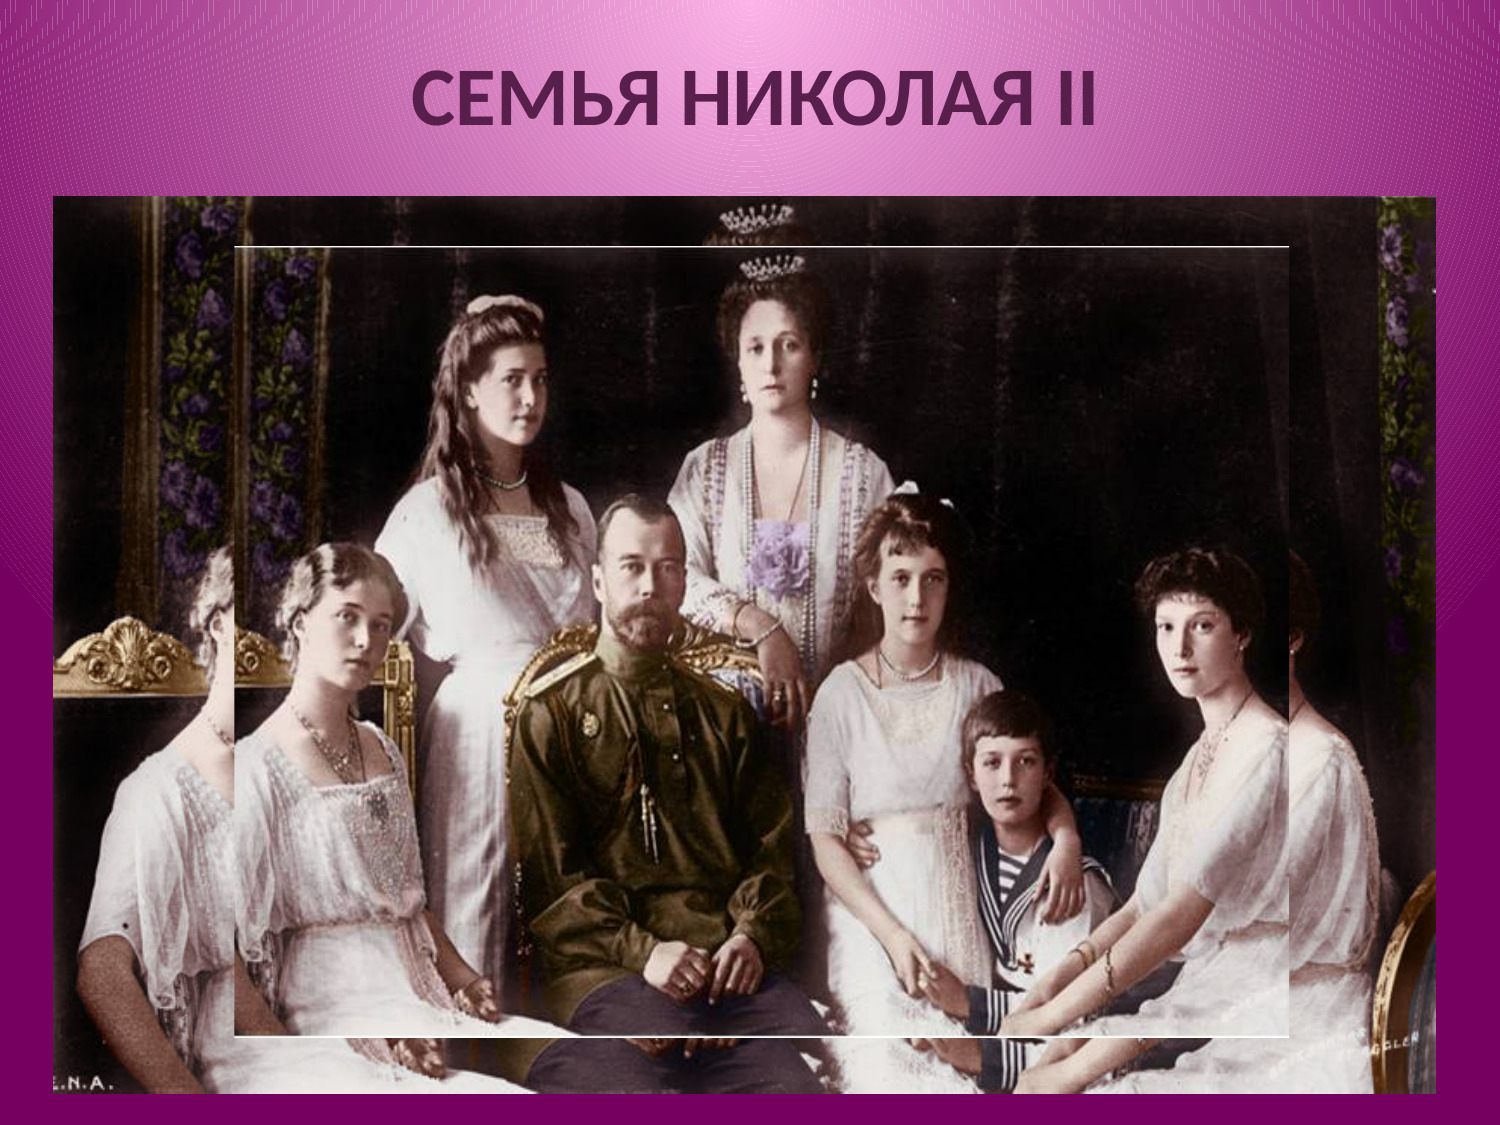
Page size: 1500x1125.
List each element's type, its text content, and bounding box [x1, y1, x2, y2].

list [52, 196, 1436, 1095]
text_box СЕМЬЯ НИКОЛАЯ II [386, 35, 1125, 150]
picture [234, 245, 1290, 1038]
